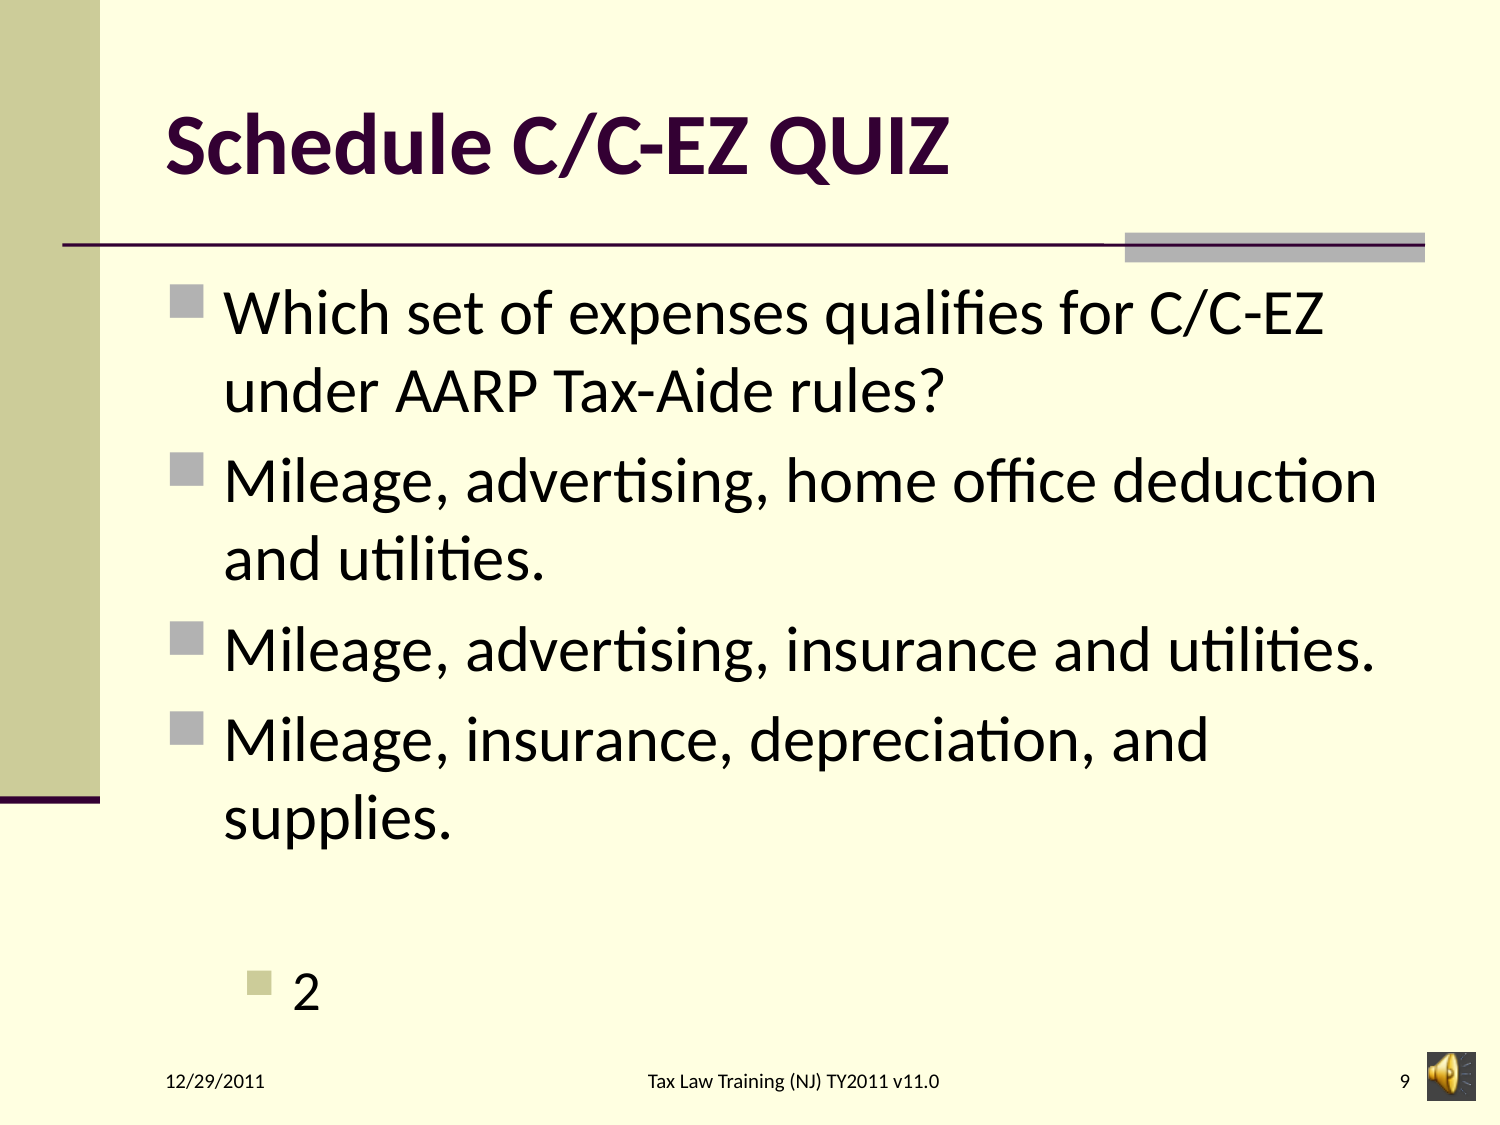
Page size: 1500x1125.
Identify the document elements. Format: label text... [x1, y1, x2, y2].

footer Tax Law Training (NJ) TY2011 v11.0 [549, 1049, 1038, 1101]
picture [1426, 1051, 1477, 1102]
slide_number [149, 1050, 476, 1101]
title Schedule C/C-EZ QUIZ [150, 45, 1425, 234]
slide_number 9 [1112, 1049, 1426, 1101]
list Which set of expenses qualifies for C/C-EZ under AARP Tax-Aide rules? Mileage, advertising, home office deduction and utilities. Mileage, advertising, insurance and utilities. Mileage, insurance, depreciation, and supplies. 2 [150, 262, 1425, 1038]
